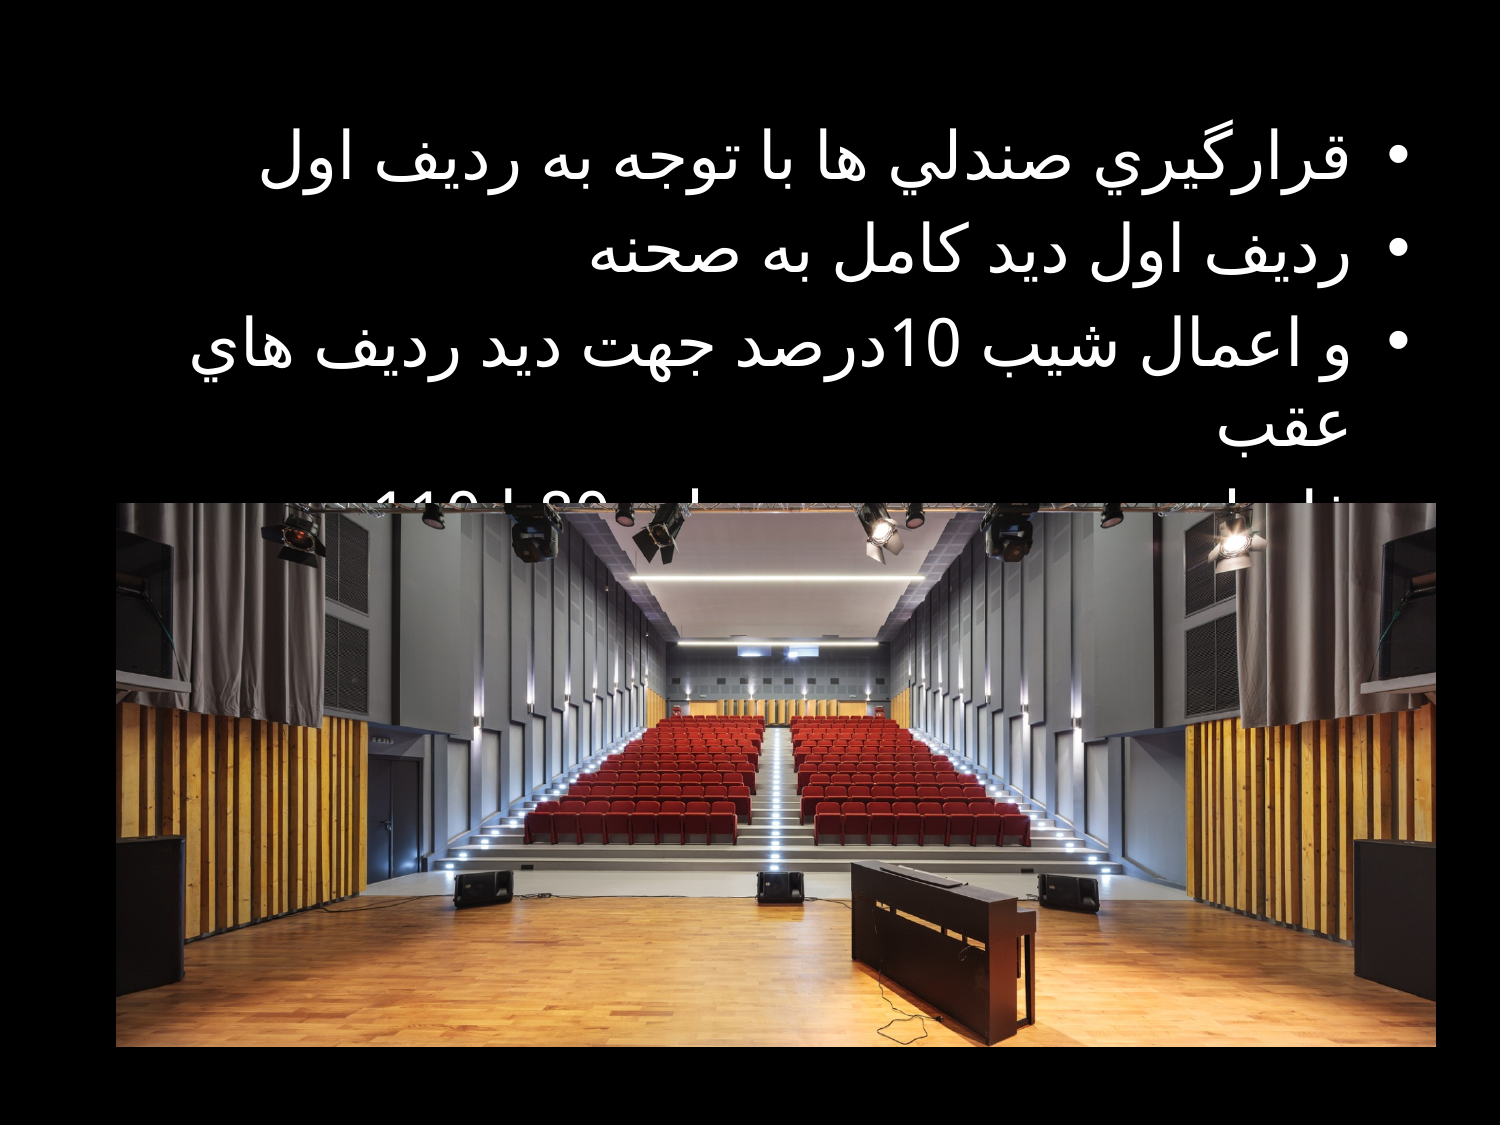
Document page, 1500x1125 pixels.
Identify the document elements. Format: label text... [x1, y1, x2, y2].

list قرارگيري صندلي ها با توجه به رديف اول رديف اول ديد كامل به صحنه و اعمال شيب 10درصد جهت ديد رديف هاي عقب فاصله بين دو رديف صندلي 80تا 110 [75, 105, 1425, 1005]
picture [116, 503, 1436, 1047]
